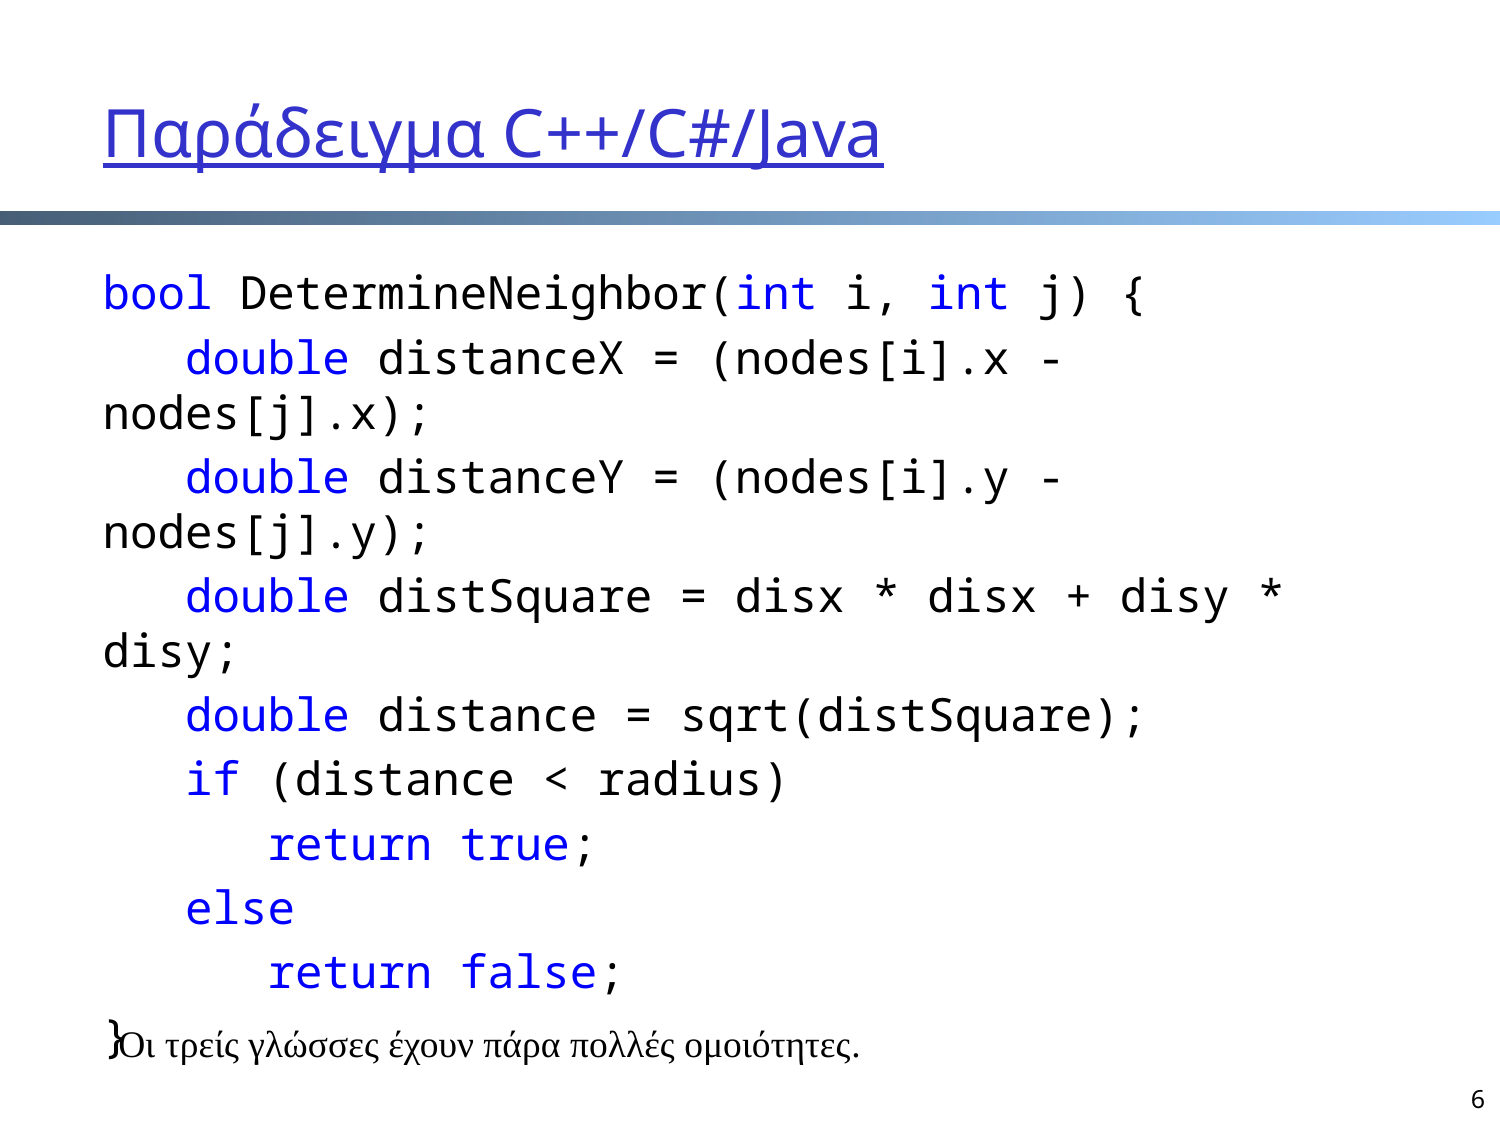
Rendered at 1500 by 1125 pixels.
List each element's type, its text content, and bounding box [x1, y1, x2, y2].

slide_number 6 [1150, 1049, 1500, 1125]
text_box Οι τρείς γλώσσες έχουν πάρα πολλές ομοιότητες. [103, 1012, 876, 1073]
title Παράδειγμα C++/C#/Java [87, 37, 1425, 225]
list bool DetermineNeighbor(int i, int j) { double distanceX = (nodes[i].x - nodes[j].x); double distanceY = (nodes[i].y - nodes[j].y); double distSquare = disx * disx + disy * disy; double distance = sqrt(distSquare); if (distance < radius) return true; else return false; } [87, 262, 1363, 1025]
